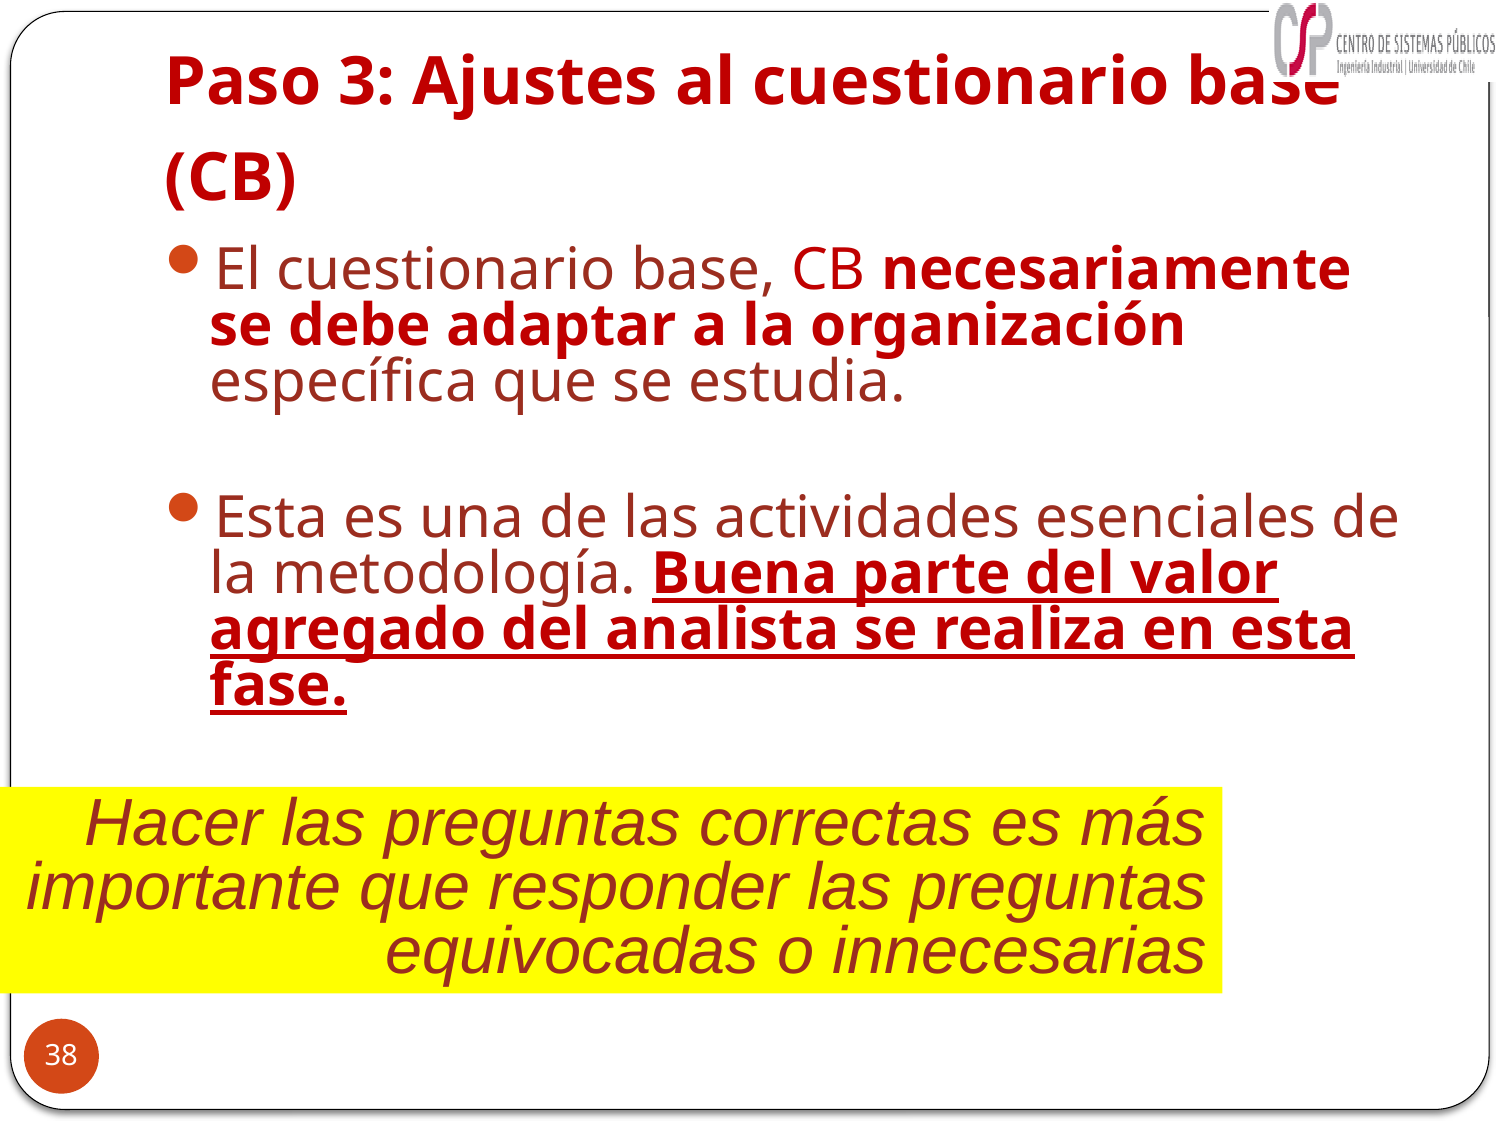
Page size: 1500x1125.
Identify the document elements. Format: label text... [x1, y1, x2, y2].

title Paso 3: Ajustes al cuestionario base (CB) [150, 45, 1425, 233]
list El cuestionario base, CB necesariamente se debe adaptar a la organización específica que se estudia. Esta es una de las actividades esenciales de la metodología. Buena parte del valor agregado del analista se realiza en esta fase. [150, 237, 1425, 988]
slide_number 38 [23, 1018, 99, 1094]
text_box Hacer las preguntas correctas es más importante que responder las preguntas equivocadas o innecesarias [0, 786, 1223, 994]
picture [1269, 0, 1500, 82]
